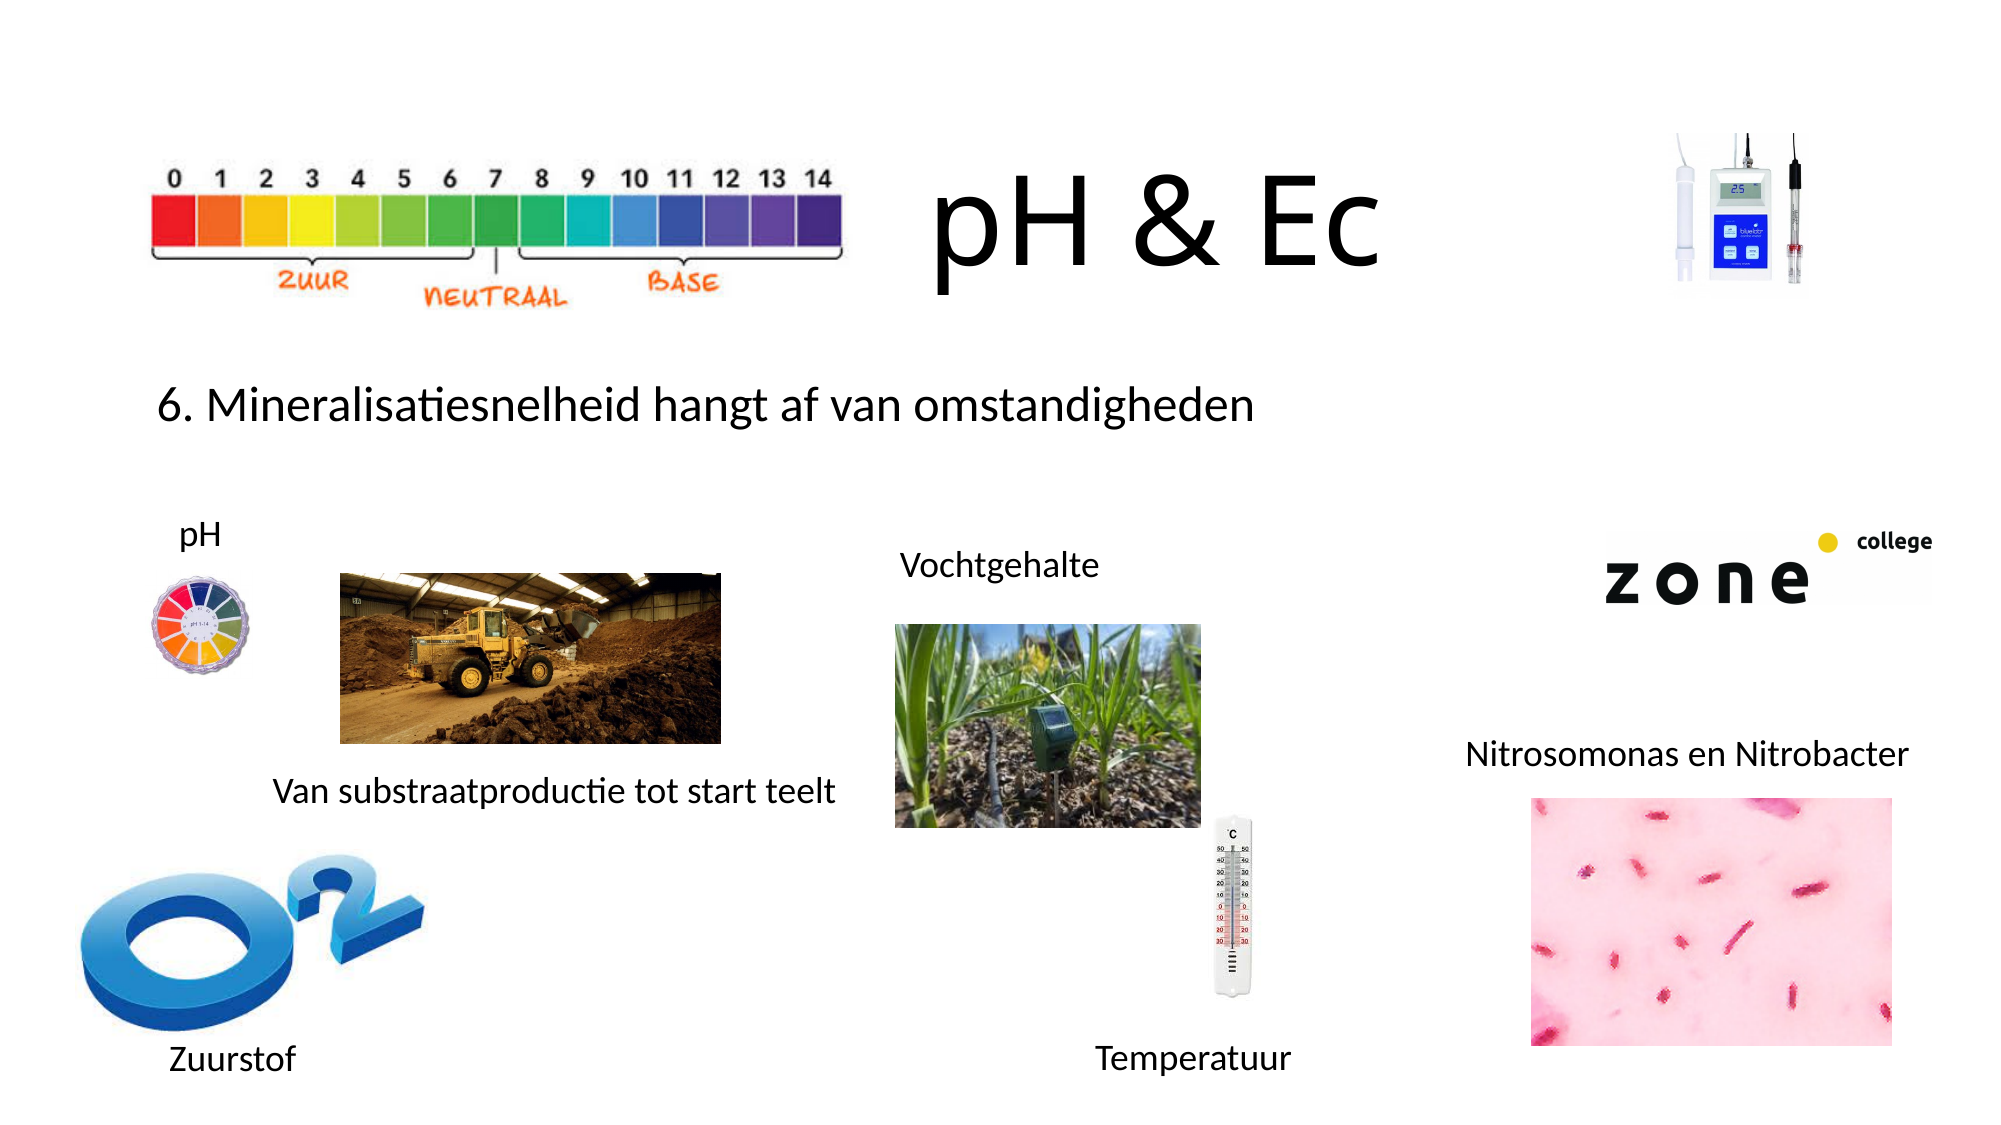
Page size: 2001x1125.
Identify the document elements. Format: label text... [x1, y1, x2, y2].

picture [145, 570, 253, 679]
picture [1654, 133, 1821, 299]
text_box pH & Ec [912, 133, 1399, 298]
picture [340, 572, 721, 744]
text_box Zuurstof [145, 1039, 312, 1087]
text_box Temperatuur [1080, 1025, 1308, 1085]
text_box Nitrosomonas en Nitrobacter [1450, 722, 1926, 782]
picture [1531, 798, 1892, 1046]
text_box Van substraatproductie tot start teelt [257, 758, 852, 819]
picture [136, 147, 860, 318]
picture [1606, 531, 1932, 605]
text_box 6. Mineralisatiesnelheid hangt af van omstandigheden [141, 363, 1271, 439]
picture [895, 624, 1346, 1007]
text_box pH [164, 501, 313, 562]
picture [75, 849, 434, 1039]
text_box Vochtgehalte [885, 532, 1115, 592]
